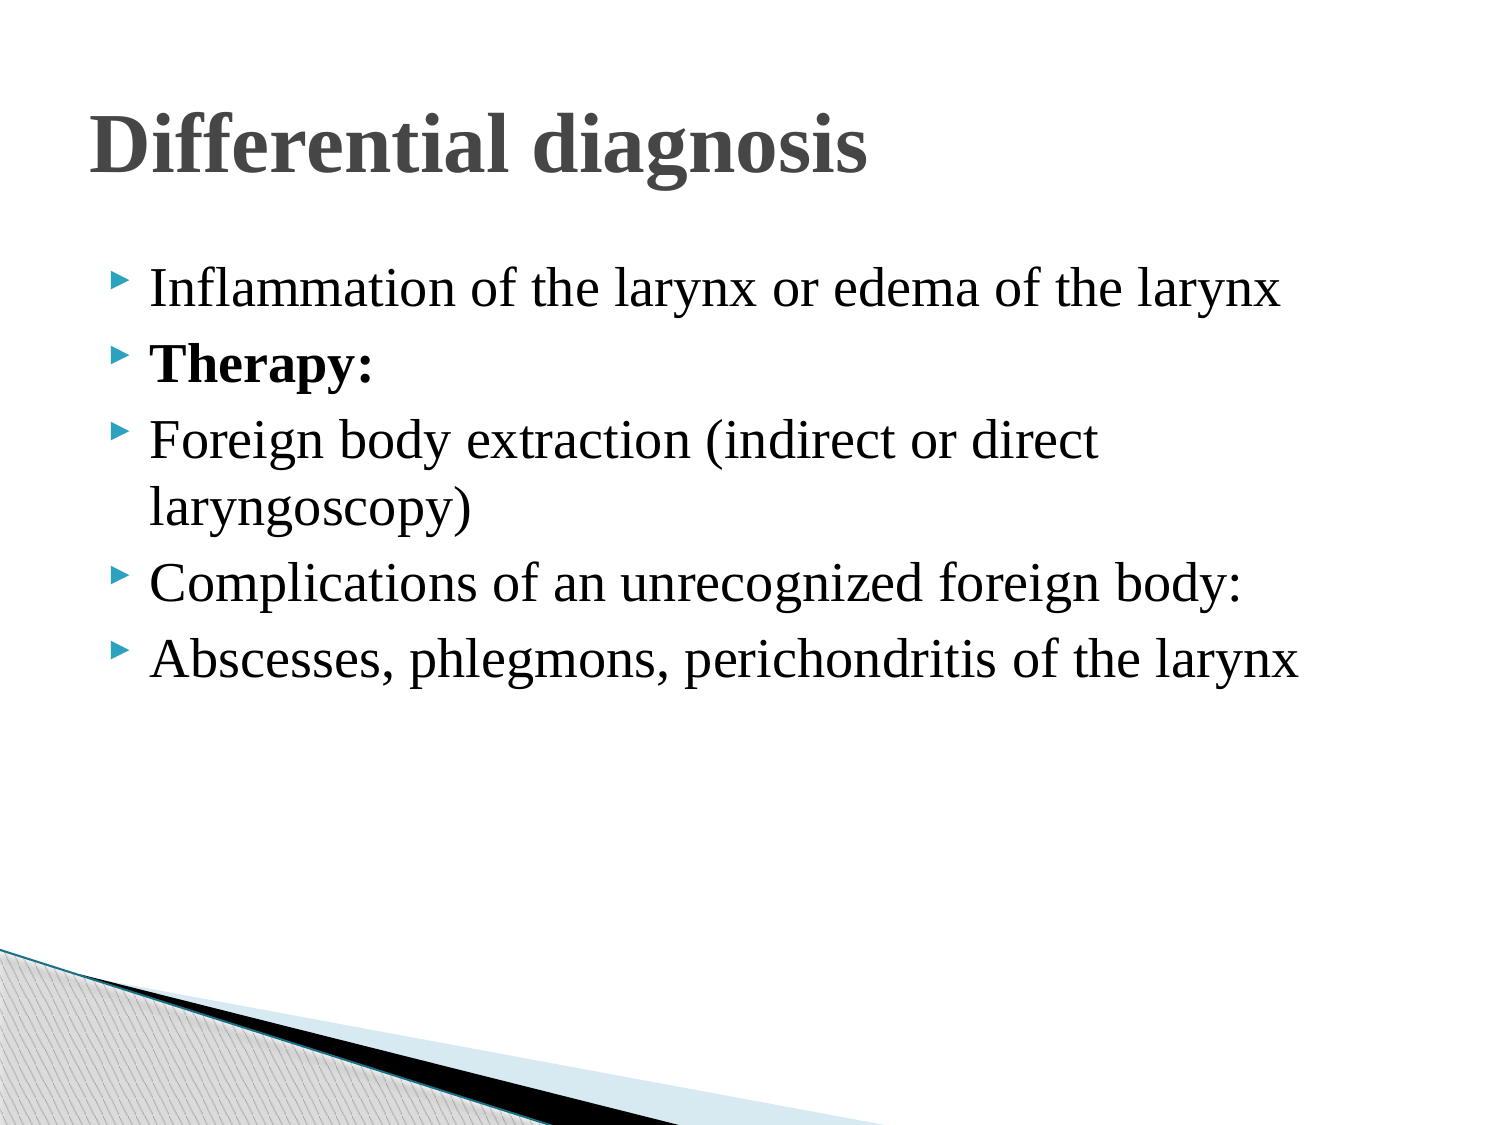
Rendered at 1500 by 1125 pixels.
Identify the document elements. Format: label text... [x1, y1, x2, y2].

title Differential diagnosis [75, 45, 1425, 233]
list Inflammation of the larynx or edema of the larynx Therapy: Foreign body extraction (indirect or direct laryngoscopy) Complications of an unrecognized foreign body: Abscesses, phlegmons, perichondritis of the larynx [75, 243, 1425, 986]
